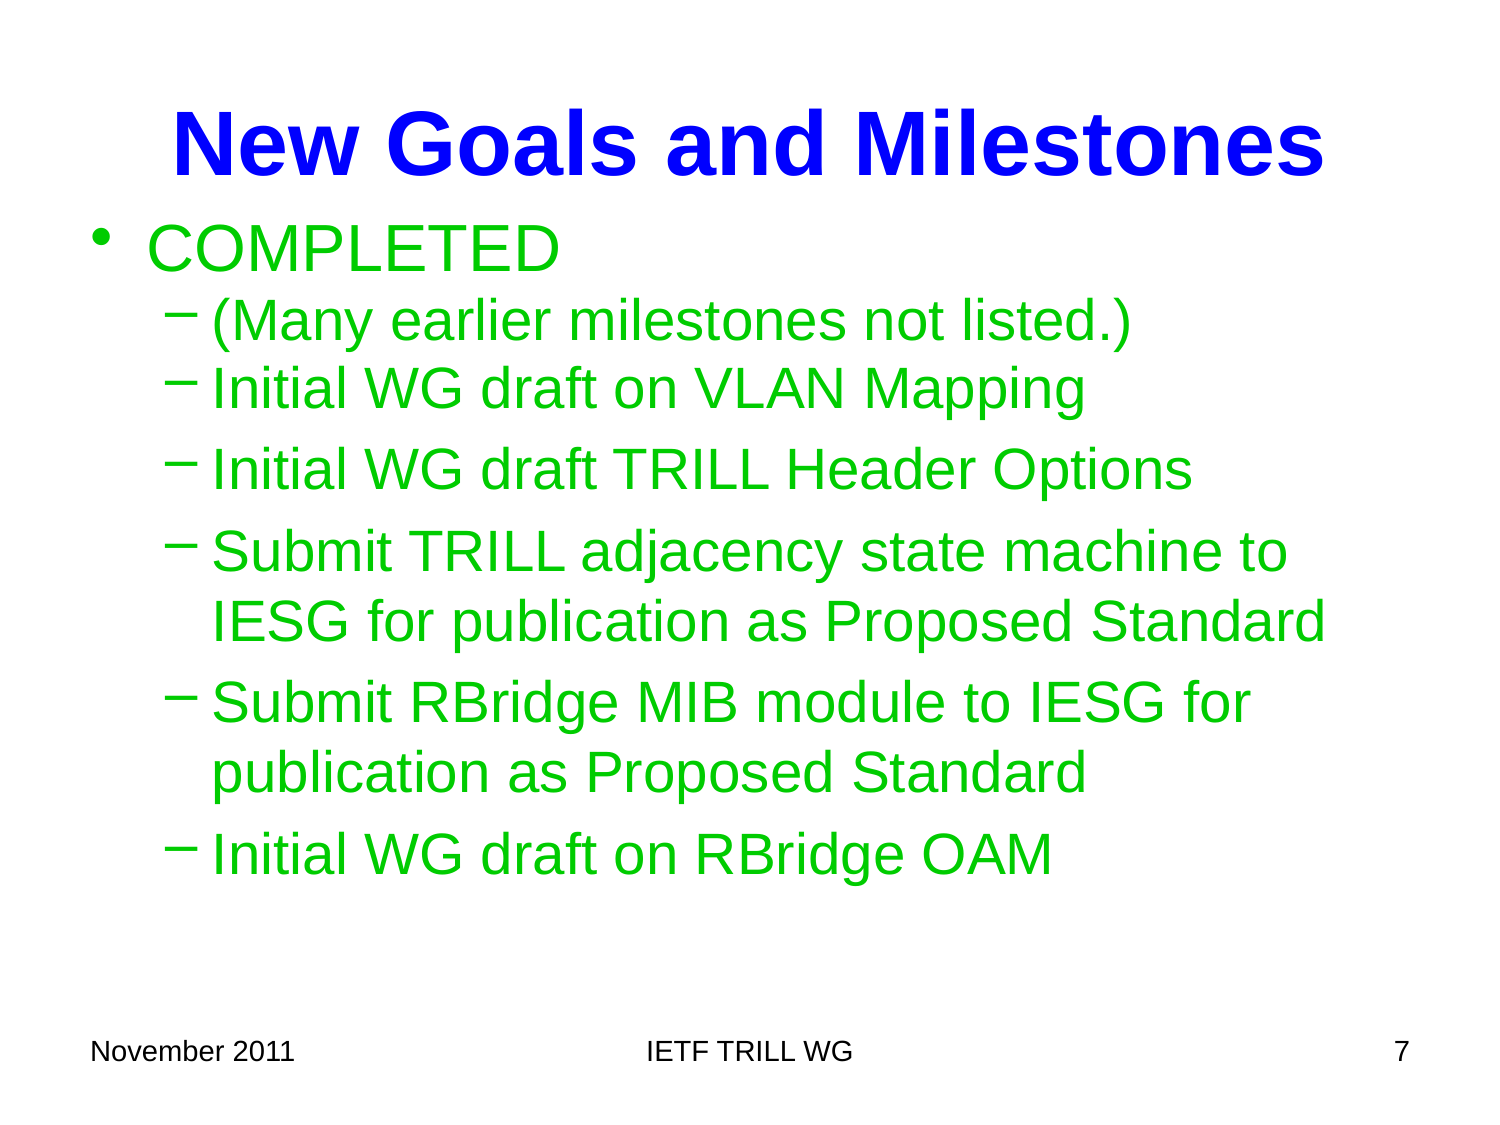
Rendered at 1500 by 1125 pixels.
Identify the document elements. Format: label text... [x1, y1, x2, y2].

title New Goals and Milestones [75, 45, 1425, 212]
footer IETF TRILL WG [512, 1024, 988, 1103]
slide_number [74, 1024, 426, 1103]
slide_number 7 [1074, 1024, 1426, 1103]
list COMPLETED (Many earlier milestones not listed.) Initial WG draft on VLAN Mapping Initial WG draft TRILL Header Options Submit TRILL adjacency state machine to IESG for publication as Proposed Standard Submit RBridge MIB module to IESG for publication as Proposed Standard Initial WG draft on RBridge OAM [75, 212, 1425, 1005]
